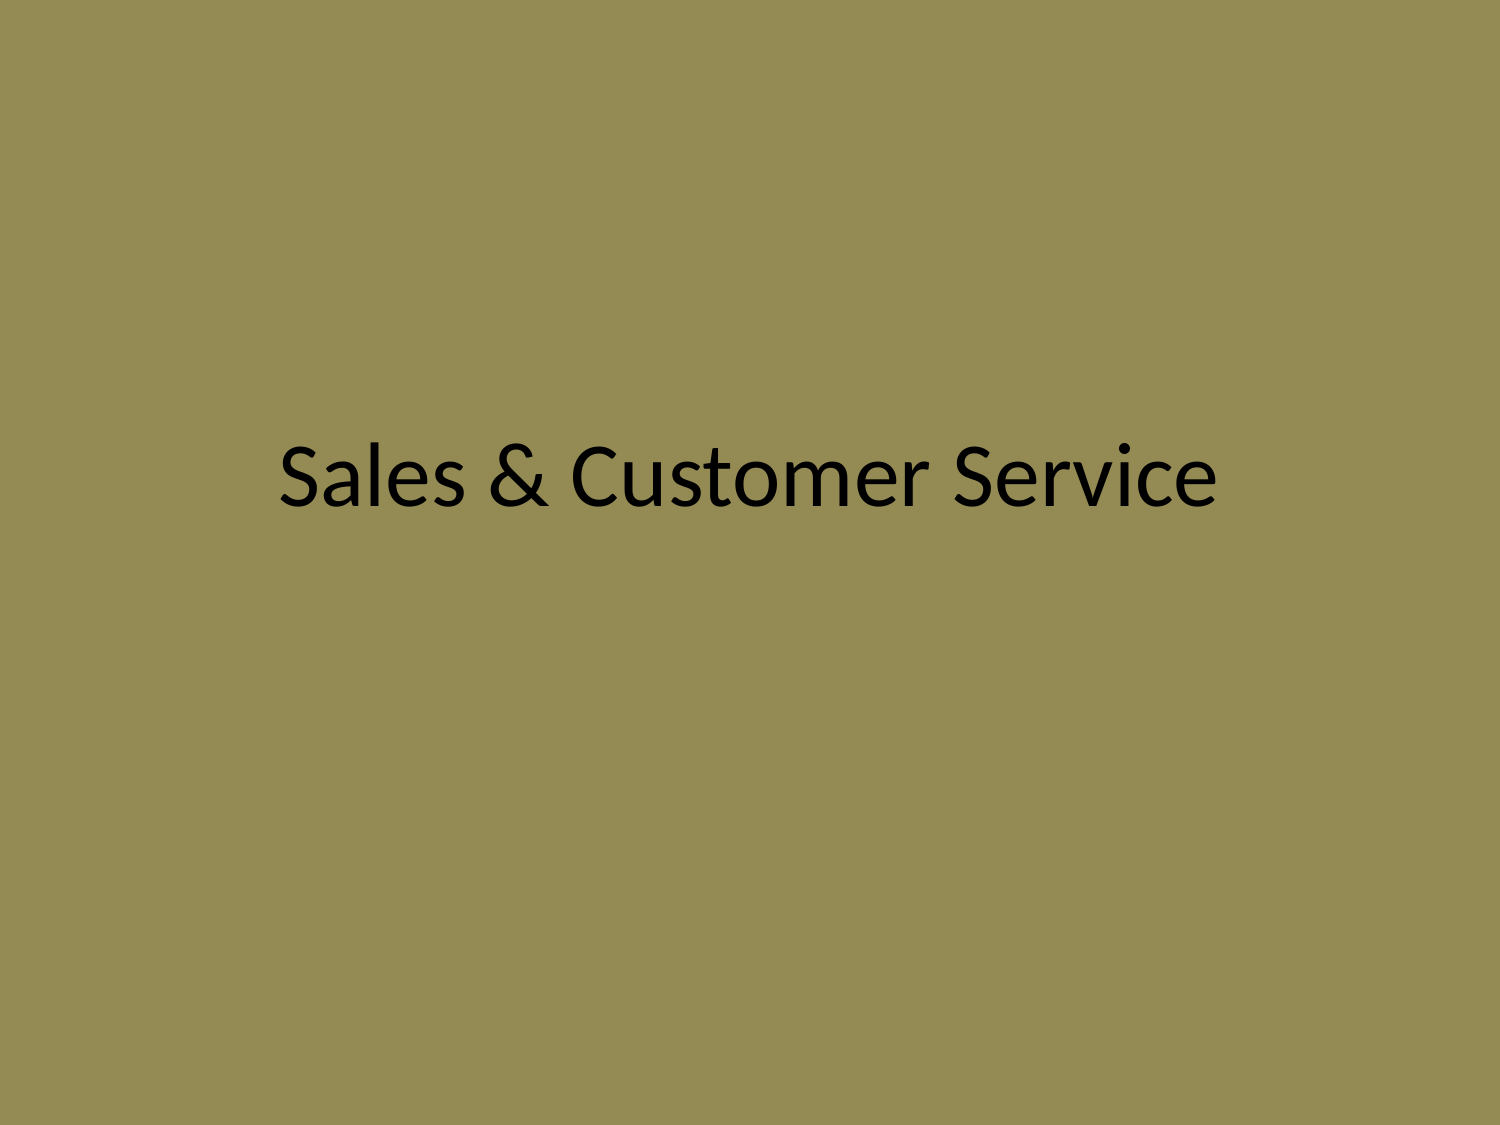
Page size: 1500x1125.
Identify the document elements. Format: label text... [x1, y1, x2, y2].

title Sales & Customer Service [112, 349, 1388, 591]
